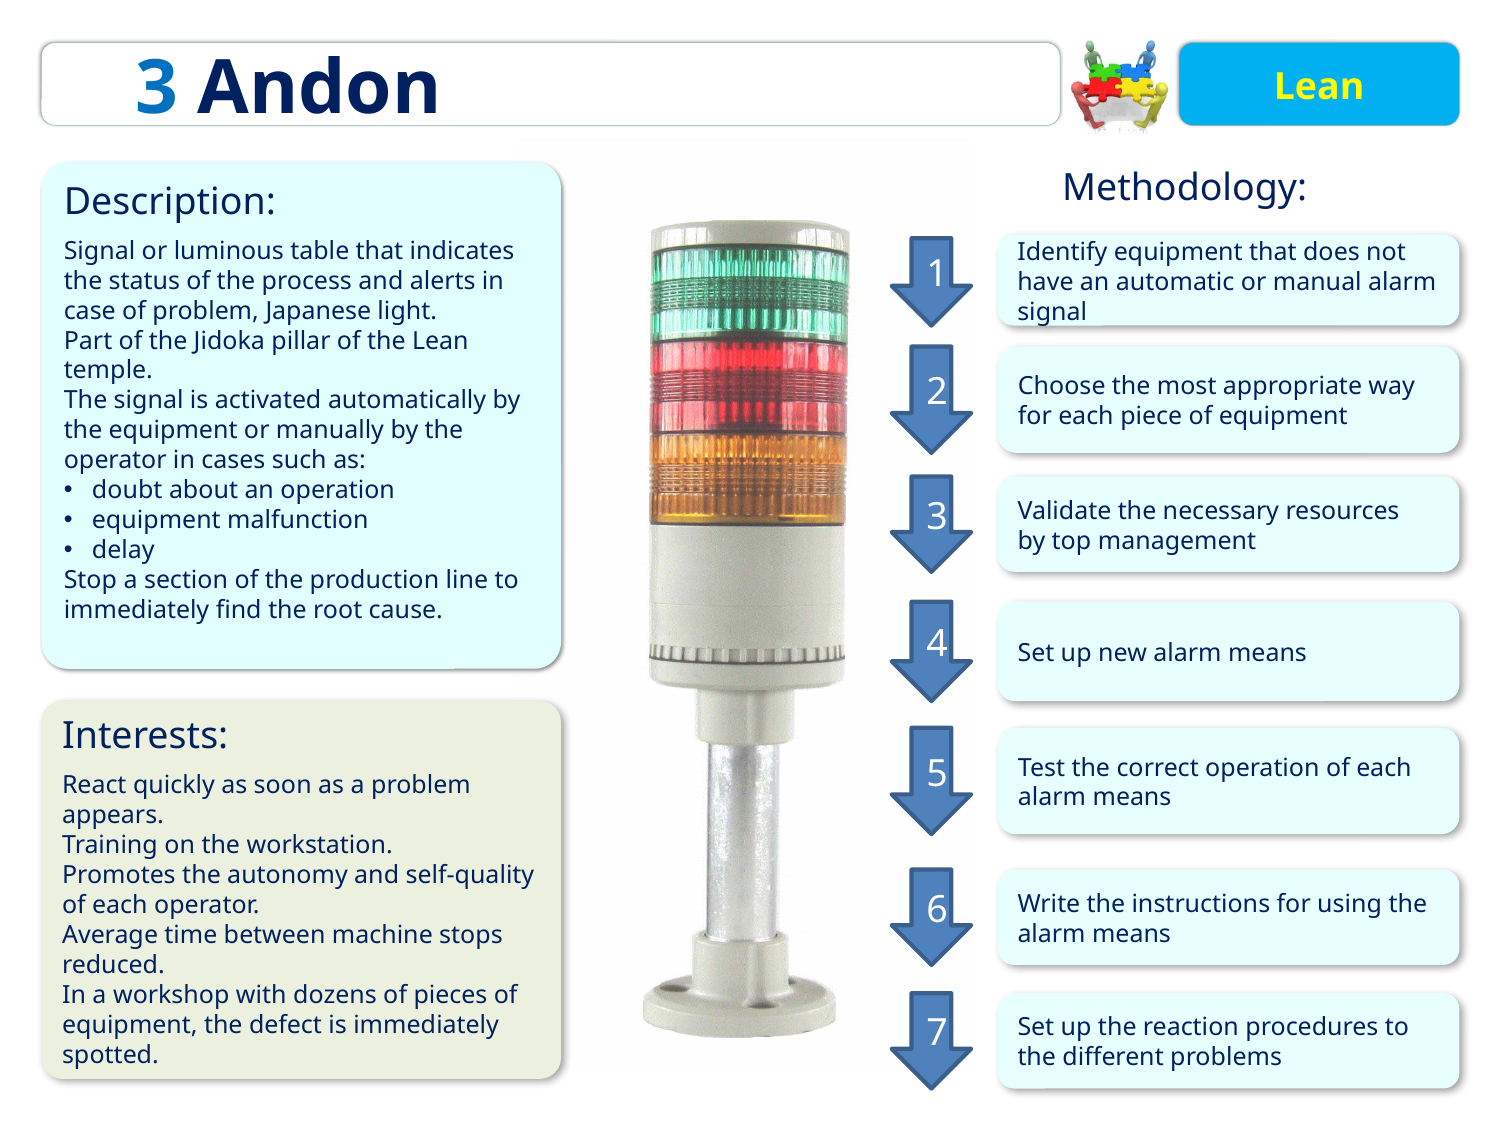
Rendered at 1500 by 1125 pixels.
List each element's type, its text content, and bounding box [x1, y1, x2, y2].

picture [513, 136, 975, 1067]
text_box Set up new alarm means [995, 599, 1462, 704]
text_box Lean [1181, 40, 1462, 128]
text_box Description: Signal or luminous table that indicates the status of the process and alerts in case of problem, Japanese light. Part of the Jidoka pillar of the Lean temple. The signal is activated automatically by the equipment or manually by the operator in cases such as: doubt about an operation equipment malfunction delay Stop a section of the production line to immediately find the root cause. [39, 159, 508, 671]
text_box 3 Andon [39, 40, 1058, 128]
text_box Interests: React quickly as soon as a problem appears. Training on the workstation. Promotes the autonomy and self-quality of each operator. Average time between machine stops reduced. In a workshop with dozens of pieces of equipment, the defect is immediately spotted. [39, 698, 555, 1081]
text_box Test the correct operation of each alarm means [995, 725, 1462, 837]
text_box 7 [915, 1076, 947, 1091]
text_box Validate the necessary resources by top management [995, 474, 1462, 574]
text_box Write the instructions for using the alarm means [995, 867, 1462, 967]
text_box Choose the most appropriate way for each piece of equipment [995, 344, 1462, 455]
text_box Identify equipment that does not have an automatic or manual alarm signal [995, 232, 1462, 328]
text_box Methodology: [1044, 153, 1460, 217]
text_box Set up the reaction procedures to the different problems [995, 991, 1462, 1091]
picture [1063, 30, 1175, 143]
